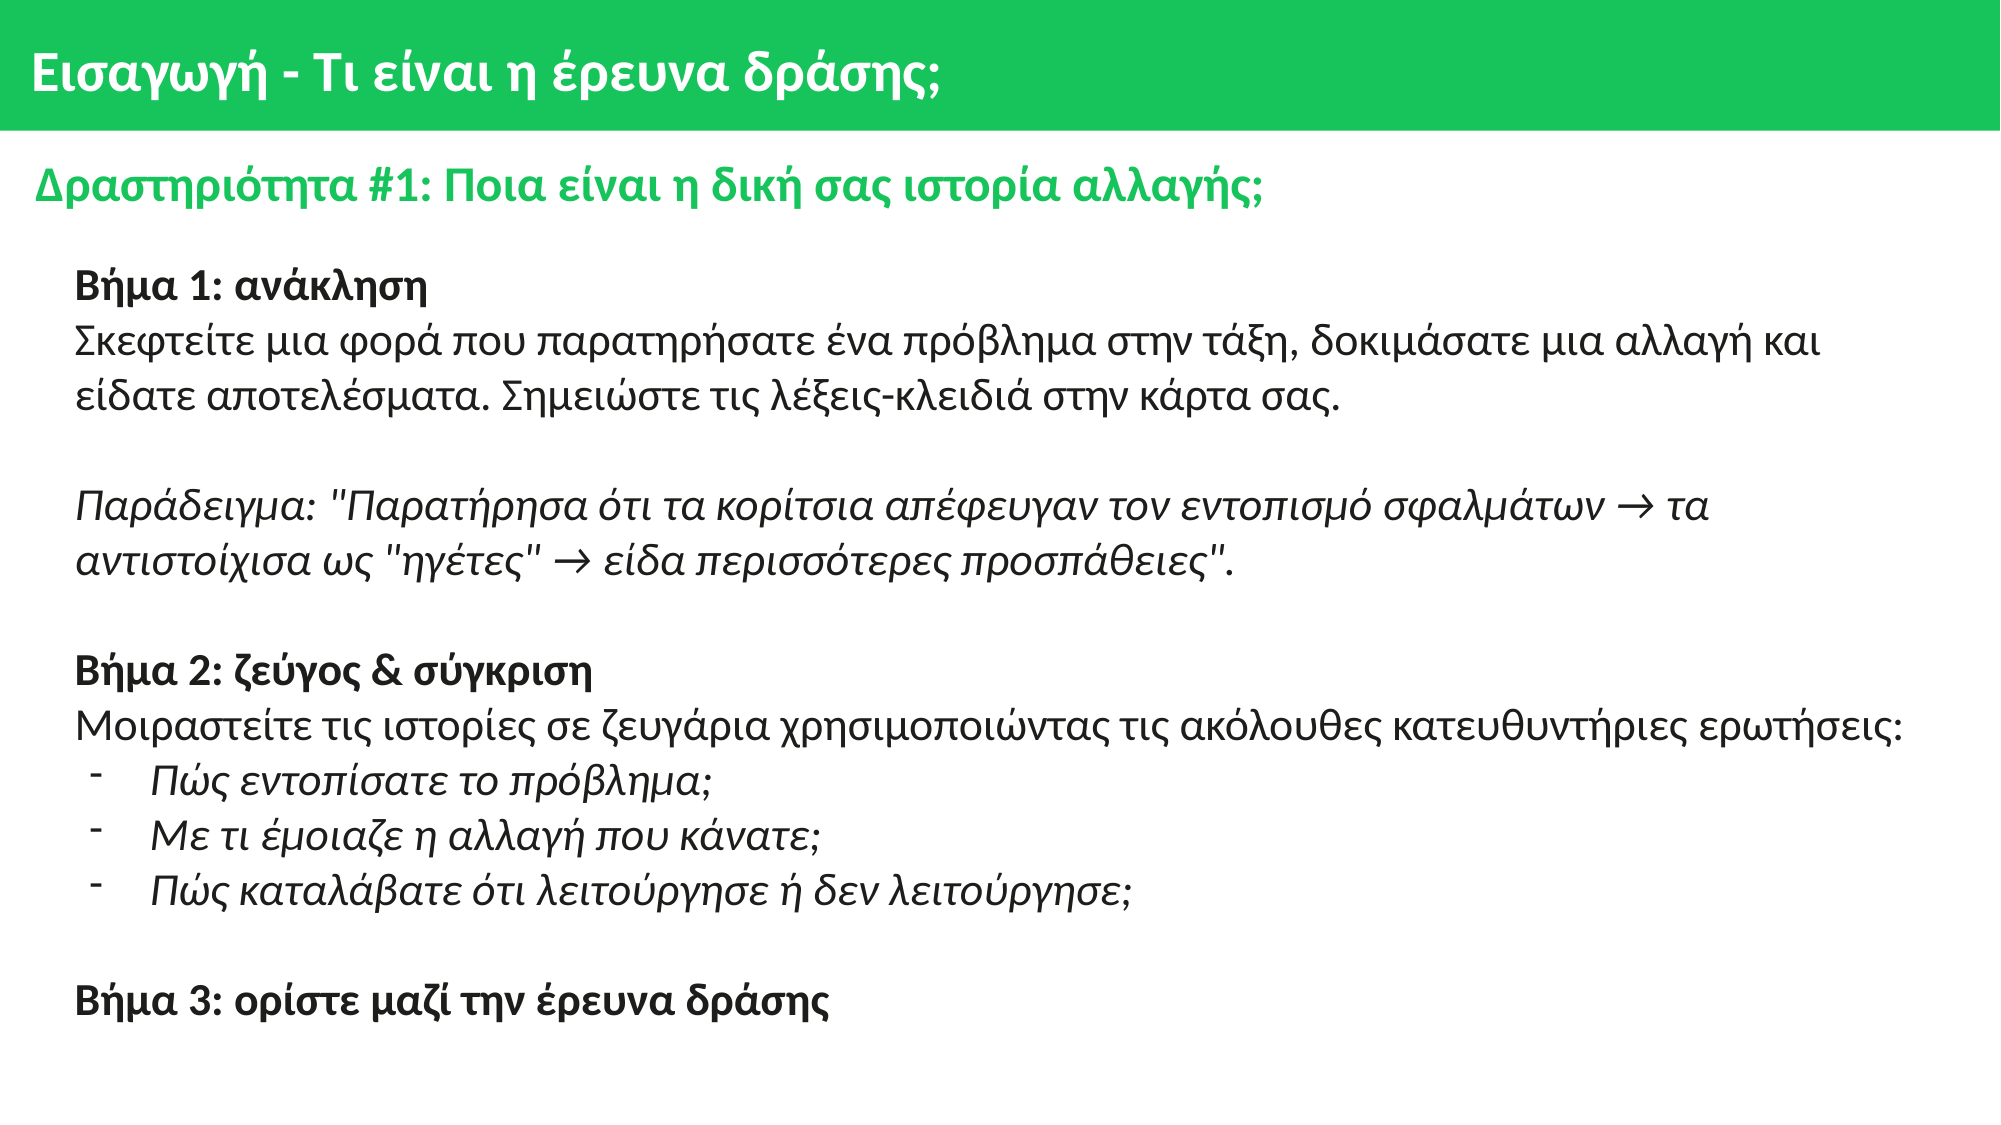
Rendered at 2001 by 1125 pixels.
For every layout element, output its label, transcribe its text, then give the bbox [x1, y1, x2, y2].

text_box Βήμα 1: ανάκληση Σκεφτείτε μια φορά που παρατηρήσατε ένα πρόβλημα στην τάξη, δοκιμάσατε μια αλλαγή και είδατε αποτελέσματα. Σημειώστε τις λέξεις-κλειδιά στην κάρτα σας. Παράδειγμα: "Παρατήρησα ότι τα κορίτσια απέφευγαν τον εντοπισμό σφαλμάτων → τα αντιστοίχισα ως "ηγέτες" → είδα περισσότερες προσπάθειες". Βήμα 2: ζεύγος & σύγκριση Μοιραστείτε τις ιστορίες σε ζευγάρια χρησιμοποιώντας τις ακόλουθες κατευθυντήριες ερωτήσεις: Πώς εντοπίσατε το πρόβλημα; Με τι έμοιαζε η αλλαγή που κάνατε; Πώς καταλάβατε ότι λειτούργησε ή δεν λειτούργησε; Βήμα 3: ορίστε μαζί την έρευνα δράσης [59, 239, 1941, 1125]
list Δραστηριότητα #1: Ποια είναι η δική σας ιστορία αλλαγής; [20, 140, 1980, 231]
title Εισαγωγή - Τι είναι η έρευνα δράσης; [16, 13, 1976, 131]
